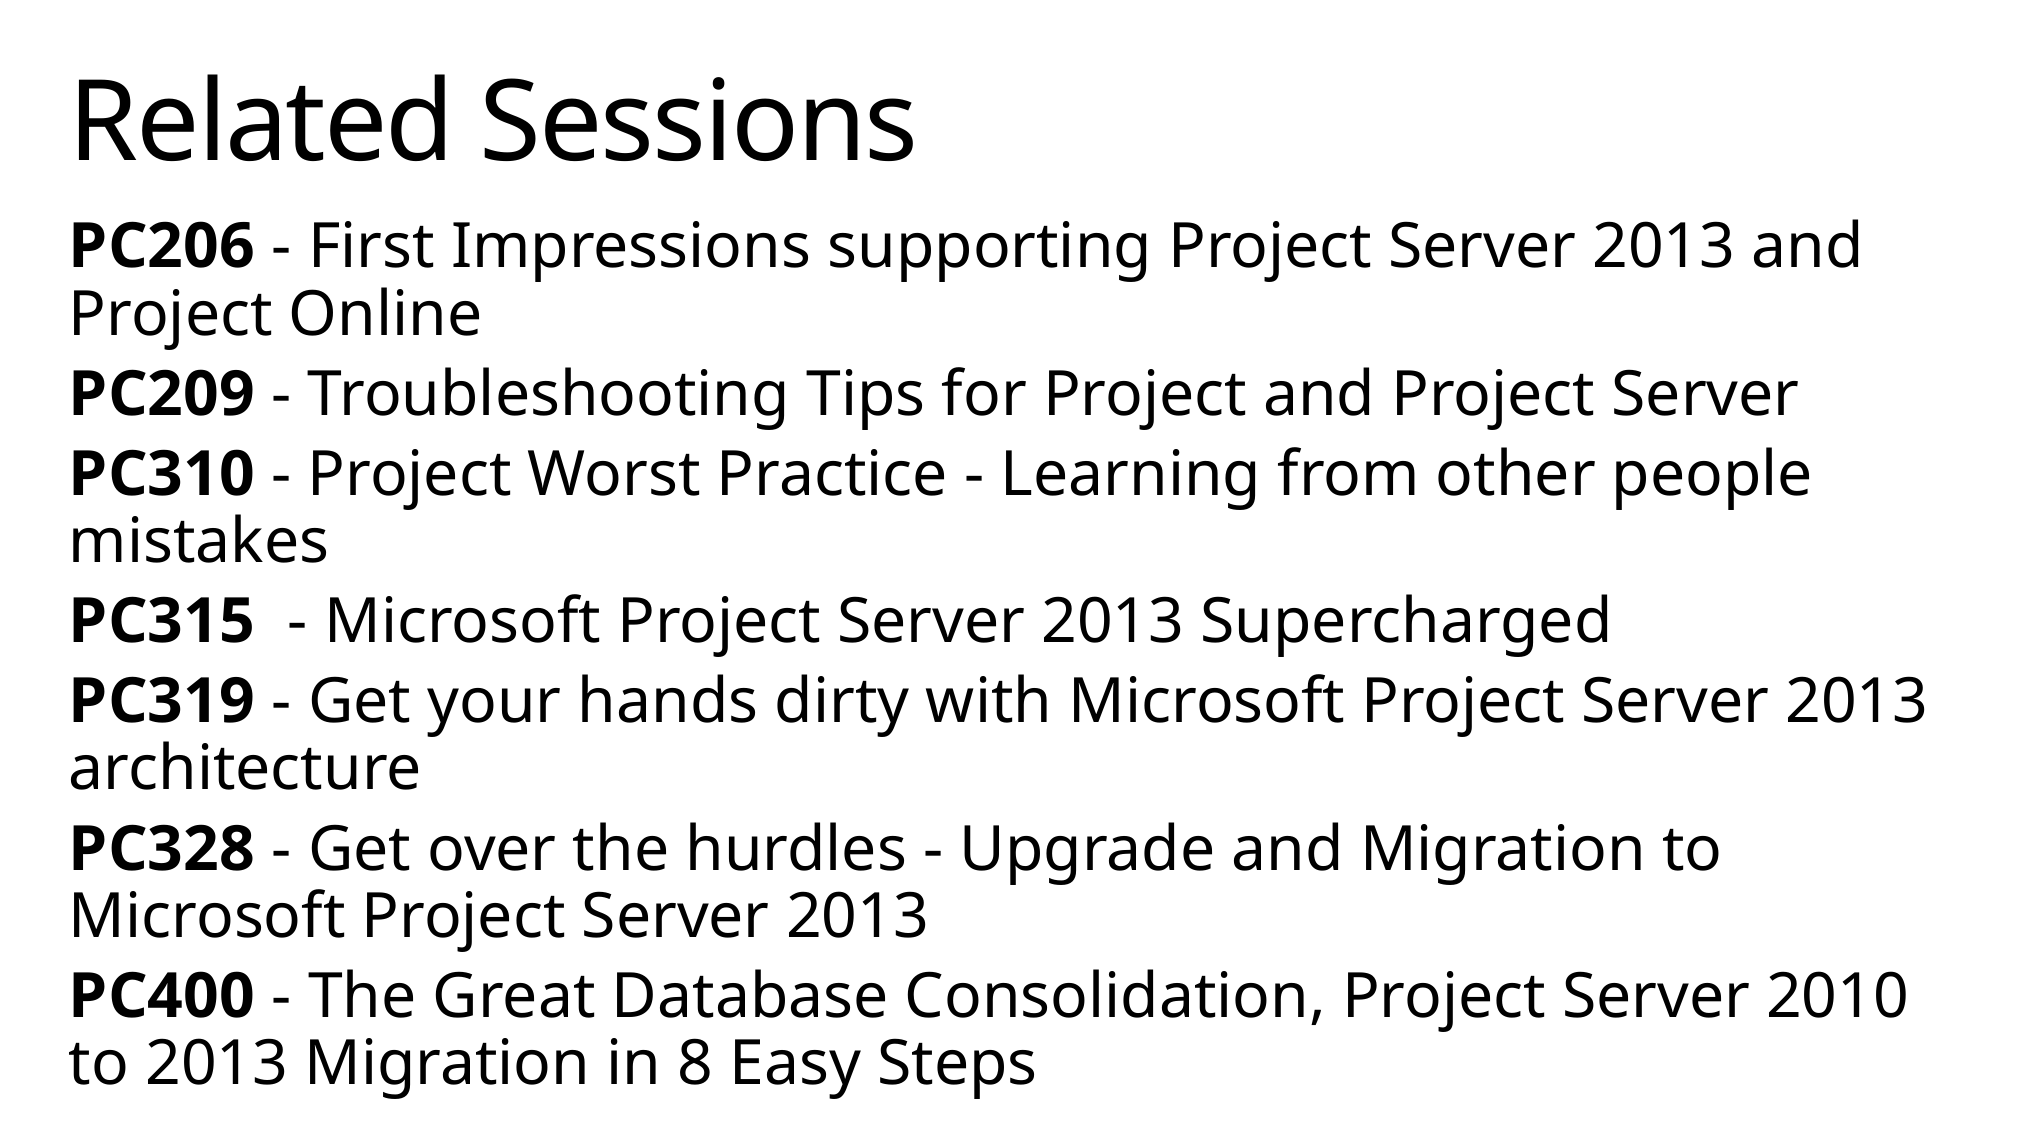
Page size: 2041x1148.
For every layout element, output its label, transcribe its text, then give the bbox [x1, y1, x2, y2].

title Related Sessions [45, 48, 1996, 198]
list PC206 - First Impressions supporting Project Server 2013 and Project Online PC209 - Troubleshooting Tips for Project and Project Server PC310 - Project Worst Practice - Learning from other people mistakes PC315 - Microsoft Project Server 2013 Supercharged PC319 - Get your hands dirty with Microsoft Project Server 2013 architecture PC328 - Get over the hurdles - Upgrade and Migration to Microsoft Project Server 2013 PC400 - The Great Database Consolidation, Project Server 2010 to 2013 Migration in 8 Easy Steps [45, 198, 1996, 1070]
